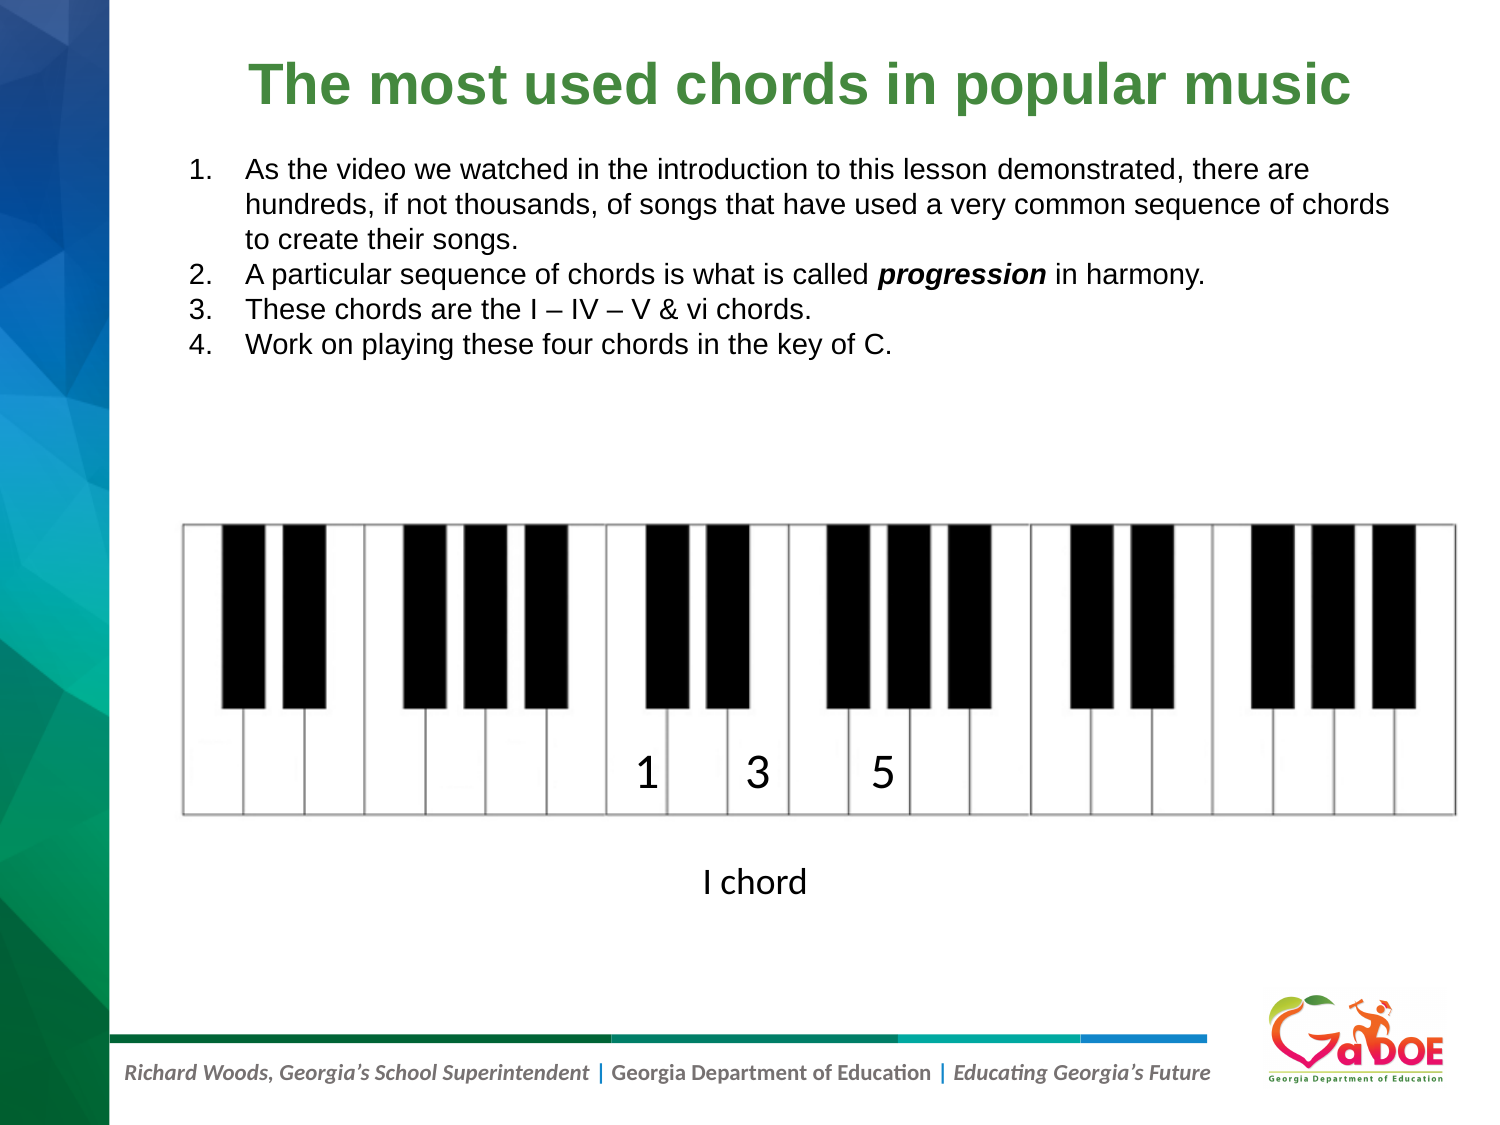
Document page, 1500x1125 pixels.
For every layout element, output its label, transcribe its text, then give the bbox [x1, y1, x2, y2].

text_box As the video we watched in the introduction to this lesson demonstrated, there are hundreds, if not thousands, of songs that have used a very common sequence of chords to create their songs. A particular sequence of chords is what is called progression in harmony. These chords are the I – IV – V & vi chords. Work on playing these four chords in the key of C. [174, 143, 1428, 368]
text_box I chord [687, 849, 823, 910]
picture [1263, 987, 1447, 1089]
picture [0, 0, 110, 1125]
title The most used chords in popular music [174, 28, 1428, 143]
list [174, 520, 1466, 828]
